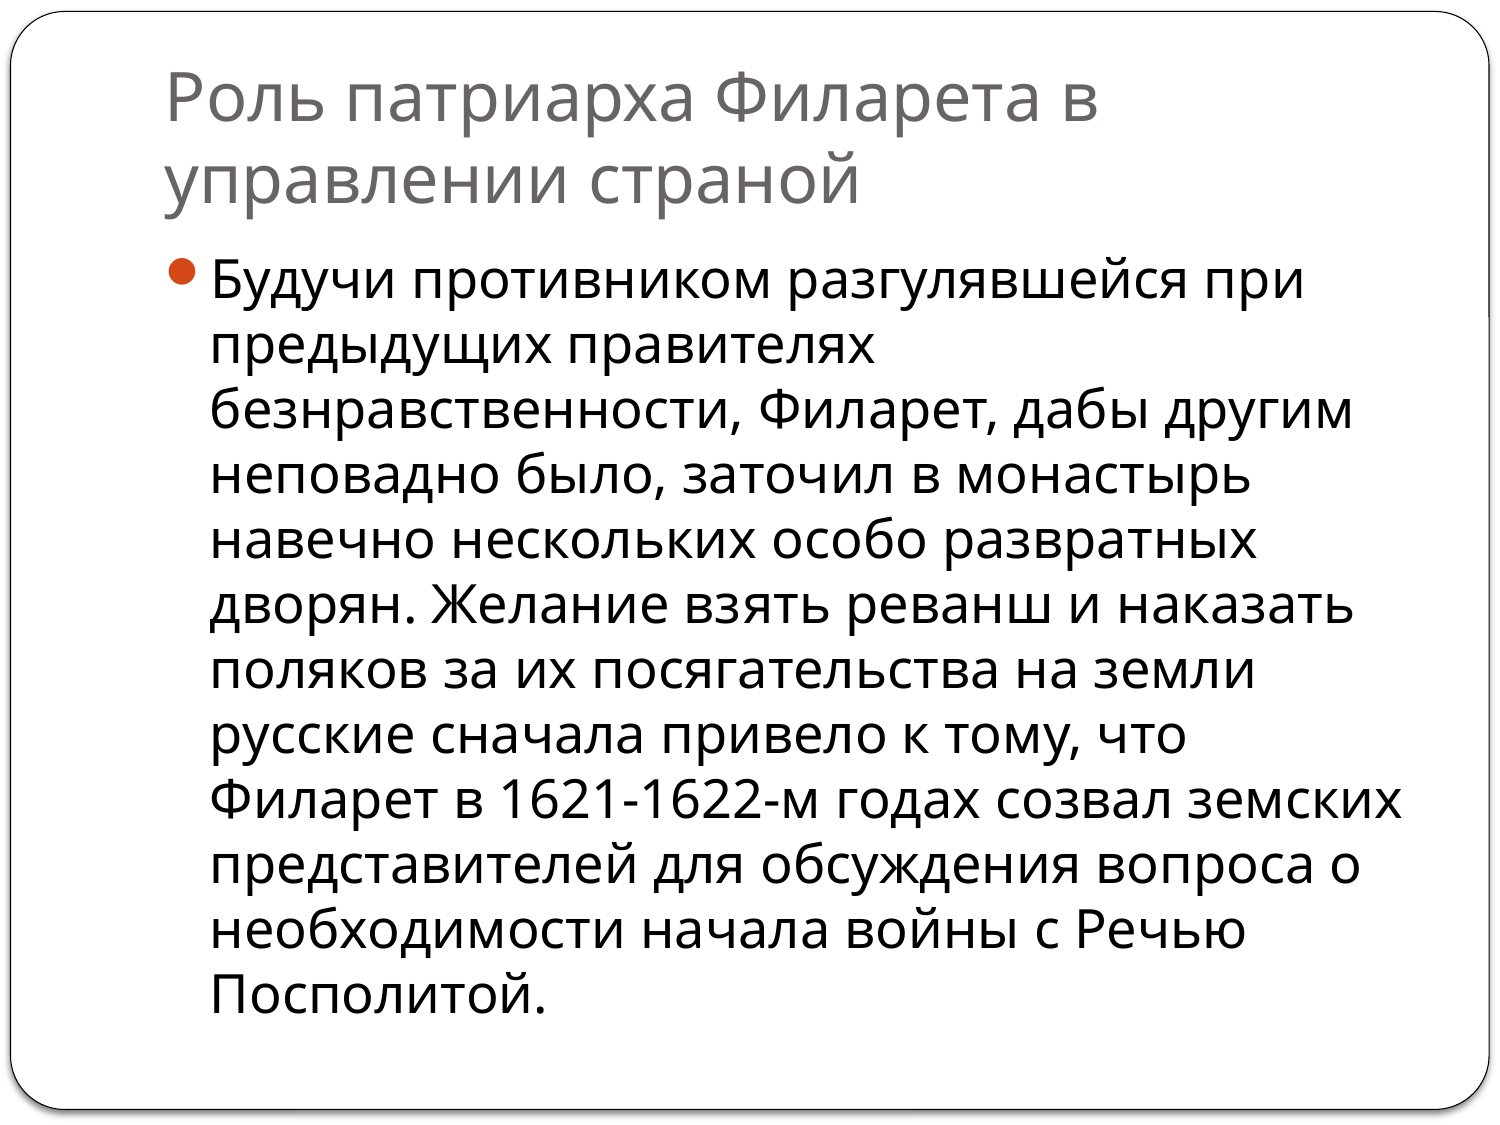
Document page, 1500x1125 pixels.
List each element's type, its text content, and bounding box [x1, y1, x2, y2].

title Роль патриарха Филарета в управлении страной [150, 45, 1425, 233]
list Будучи противником разгулявшейся при предыдущих правителях безнравственности, Филарет, дабы другим неповадно было, заточил в монастырь навечно нескольких особо развратных дворян. Желание взять реванш и наказать поляков за их посягательства на земли русские сначала привело к тому, что Филарет в 1621-1622-м годах созвал земских представителей для обсуждения вопроса о необходимости начала войны с Речью Посполитой. [150, 237, 1425, 988]
